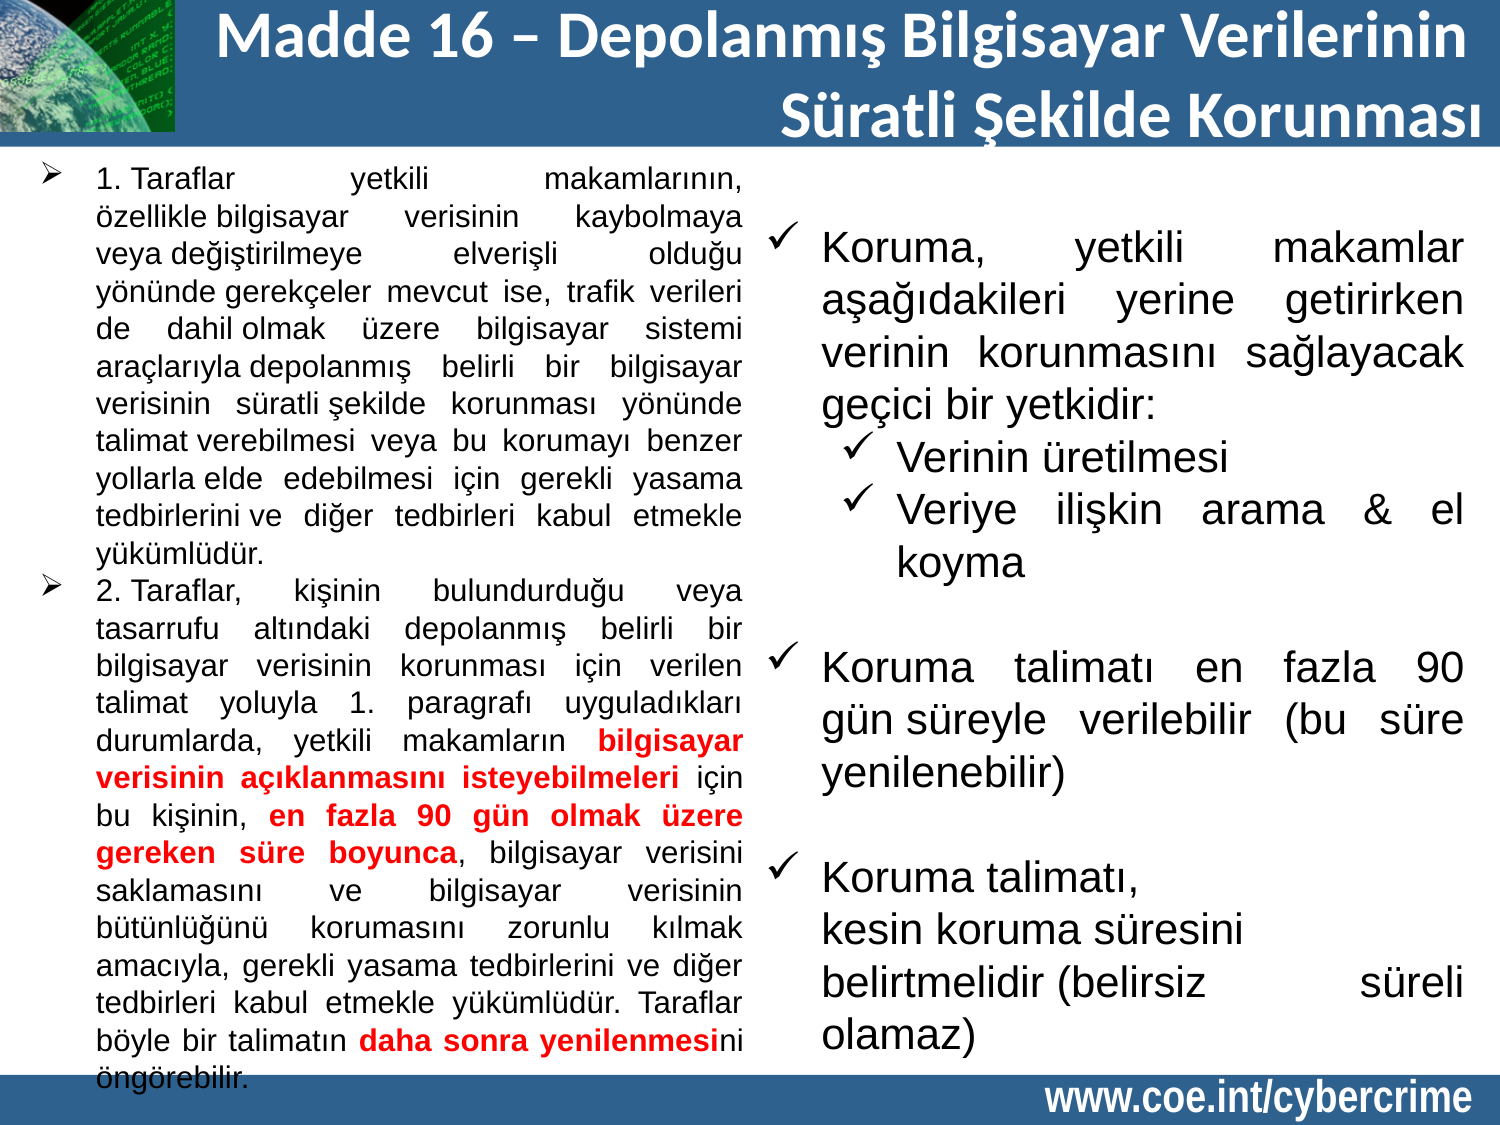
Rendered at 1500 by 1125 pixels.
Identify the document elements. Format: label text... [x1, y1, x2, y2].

text_box Koruma, yetkili makamlar aşağıdakileri yerine getirirken verinin korunmasını sağlayacak geçici bir yetkidir: Verinin üretilmesi Veriye ilişkin arama & el koyma Koruma talimatı en fazla 90 gün süreyle verilebilir (bu süre yenilenebilir) Koruma talimatı, kesin koruma süresini belirtmelidir (belirsiz süreli olamaz) [749, 211, 1480, 1067]
text_box 1. Taraflar yetkili makamlarının, özellikle bilgisayar verisinin kaybolmaya veya değiştirilmeye elverişli olduğu yönünde gerekçeler mevcut ise, trafik verileri de dahil olmak üzere bilgisayar sistemi araçlarıyla depolanmış belirli bir bilgisayar verisinin süratli şekilde korunması yönünde talimat verebilmesi veya bu korumayı benzer yollarla elde edebilmesi için gerekli yasama tedbirlerini ve diğer tedbirleri kabul etmekle yükümlüdür. 2. Taraflar, kişinin bulundurduğu veya tasarrufu altındaki depolanmış belirli bir bilgisayar verisinin korunması için verilen talimat yoluyla 1. paragrafı uyguladıkları durumlarda, yetkili makamların bilgisayar verisinin açıklanmasını isteyebilmeleri için bu kişinin, en fazla 90 gün olmak üzere gereken süre boyunca, bilgisayar verisini saklamasını ve bilgisayar verisinin bütünlüğünü korumasını zorunlu kılmak amacıyla, gerekli yasama tedbirlerini ve diğer tedbirleri kabul etmekle yükümlüdür. Taraflar böyle bir talimatın daha sonra yenilenmesini öngörebilir. [24, 151, 759, 1103]
picture [0, 0, 175, 132]
text_box www.coe.int/cybercrime [1030, 1059, 1500, 1125]
text_box Madde 16 – Depolanmış Bilgisayar Verilerinin Süratli Şekilde Korunması [0, 0, 1500, 149]
text_box [0, 1073, 1030, 1125]
